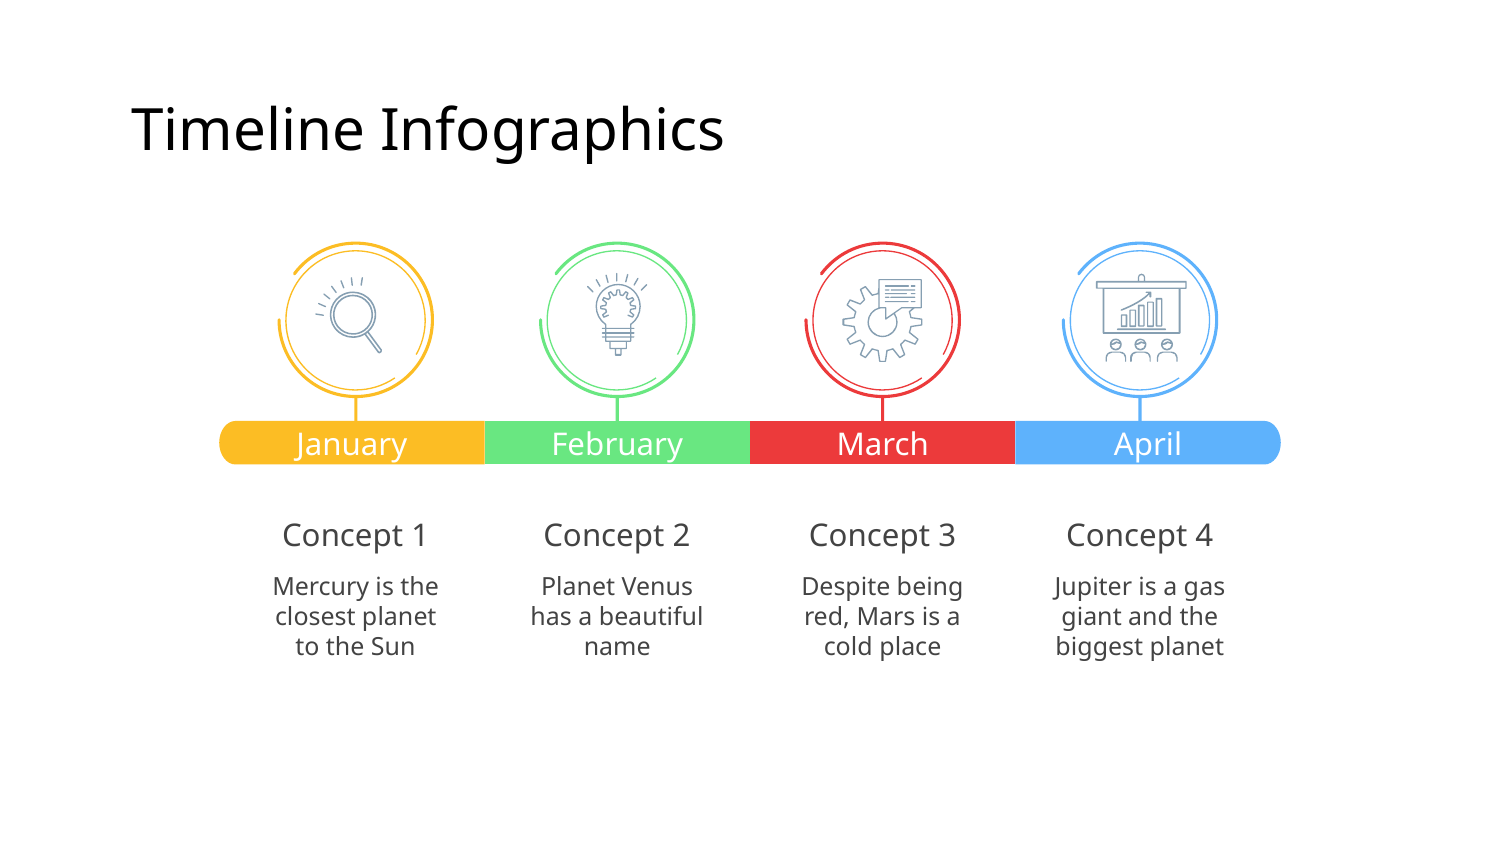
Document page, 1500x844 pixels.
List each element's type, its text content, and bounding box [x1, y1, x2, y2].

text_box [749, 241, 1014, 682]
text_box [1015, 241, 1281, 682]
title Timeline Infographics [116, 88, 1384, 167]
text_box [218, 241, 483, 682]
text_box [484, 241, 748, 682]
